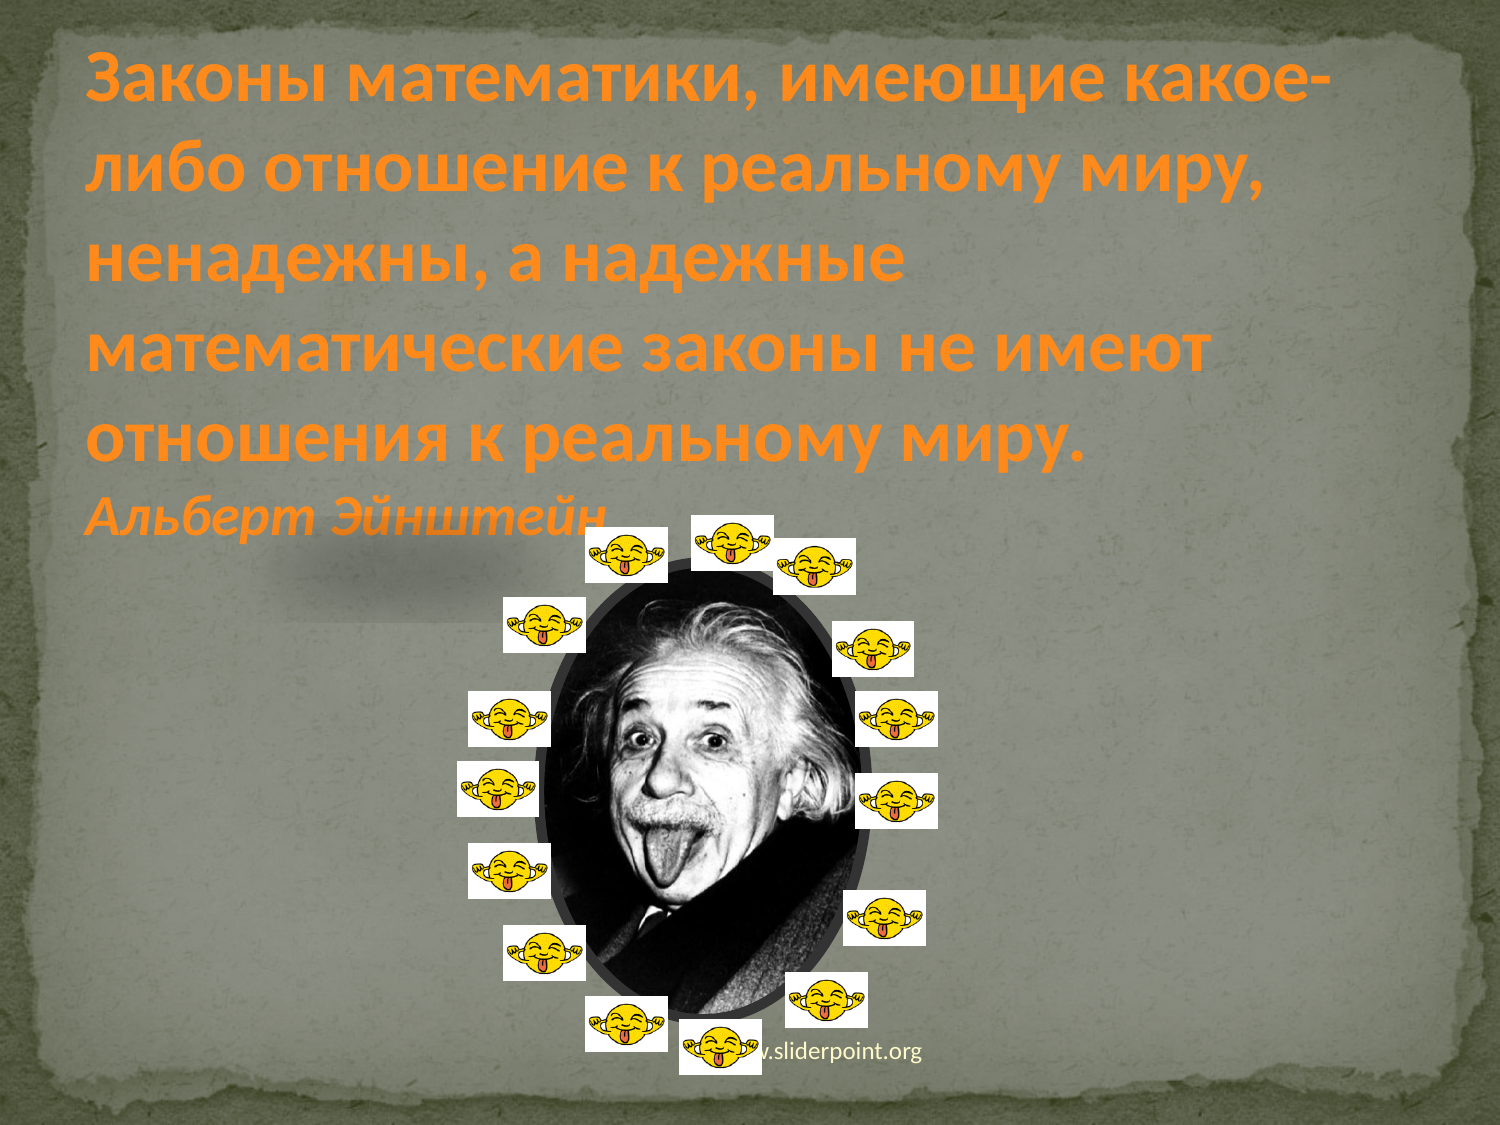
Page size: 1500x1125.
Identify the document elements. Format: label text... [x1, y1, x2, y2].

text_box Законы математики, имеющие какое-либо отношение к реальному миру, ненадежны, а надежные математические законы не имеют отношения к реальному миру. Альберт Эйнштейн [70, 19, 1418, 555]
footer www.sliderpoint.org [350, 1017, 675, 1081]
footer www.sliderpoint.org [766, 1017, 938, 1081]
picture [681, 1021, 760, 1073]
picture [457, 515, 938, 1050]
